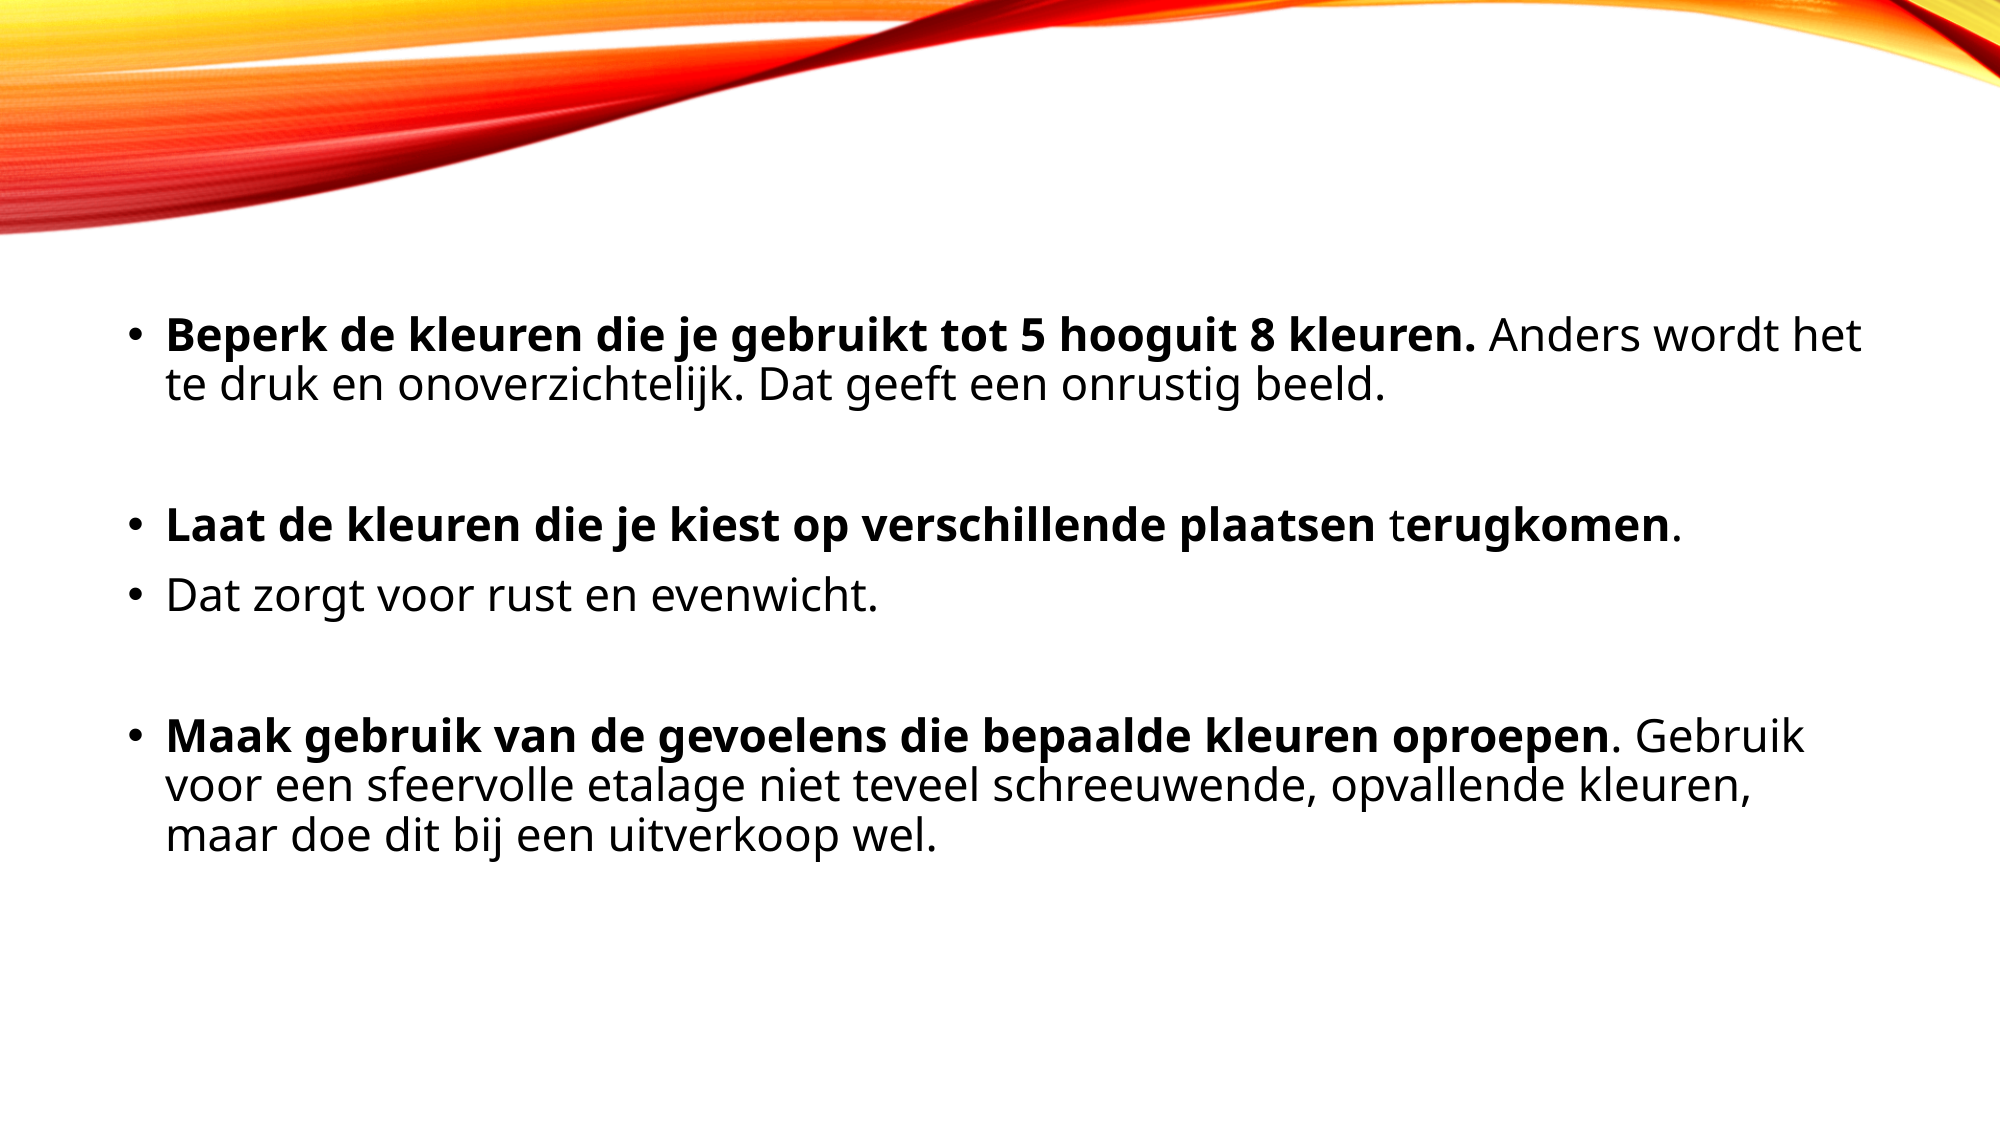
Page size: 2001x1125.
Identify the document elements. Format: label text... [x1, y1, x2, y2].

picture [0, 0, 2000, 237]
list Beperk de kleuren die je gebruikt tot 5 hooguit 8 kleuren. Anders wordt het te druk en onoverzichtelijk. Dat geeft een onrustig beeld. Laat de kleuren die je kiest op verschillende plaatsen terugkomen. Dat zorgt voor rust en evenwicht. Maak gebruik van de gevoelens die bepaalde kleuren oproepen. Gebruik voor een sfeervolle etalage niet teveel schreeuwende, opvallende kleuren, maar doe dit bij een uitverkoop wel. [112, 304, 1888, 1021]
